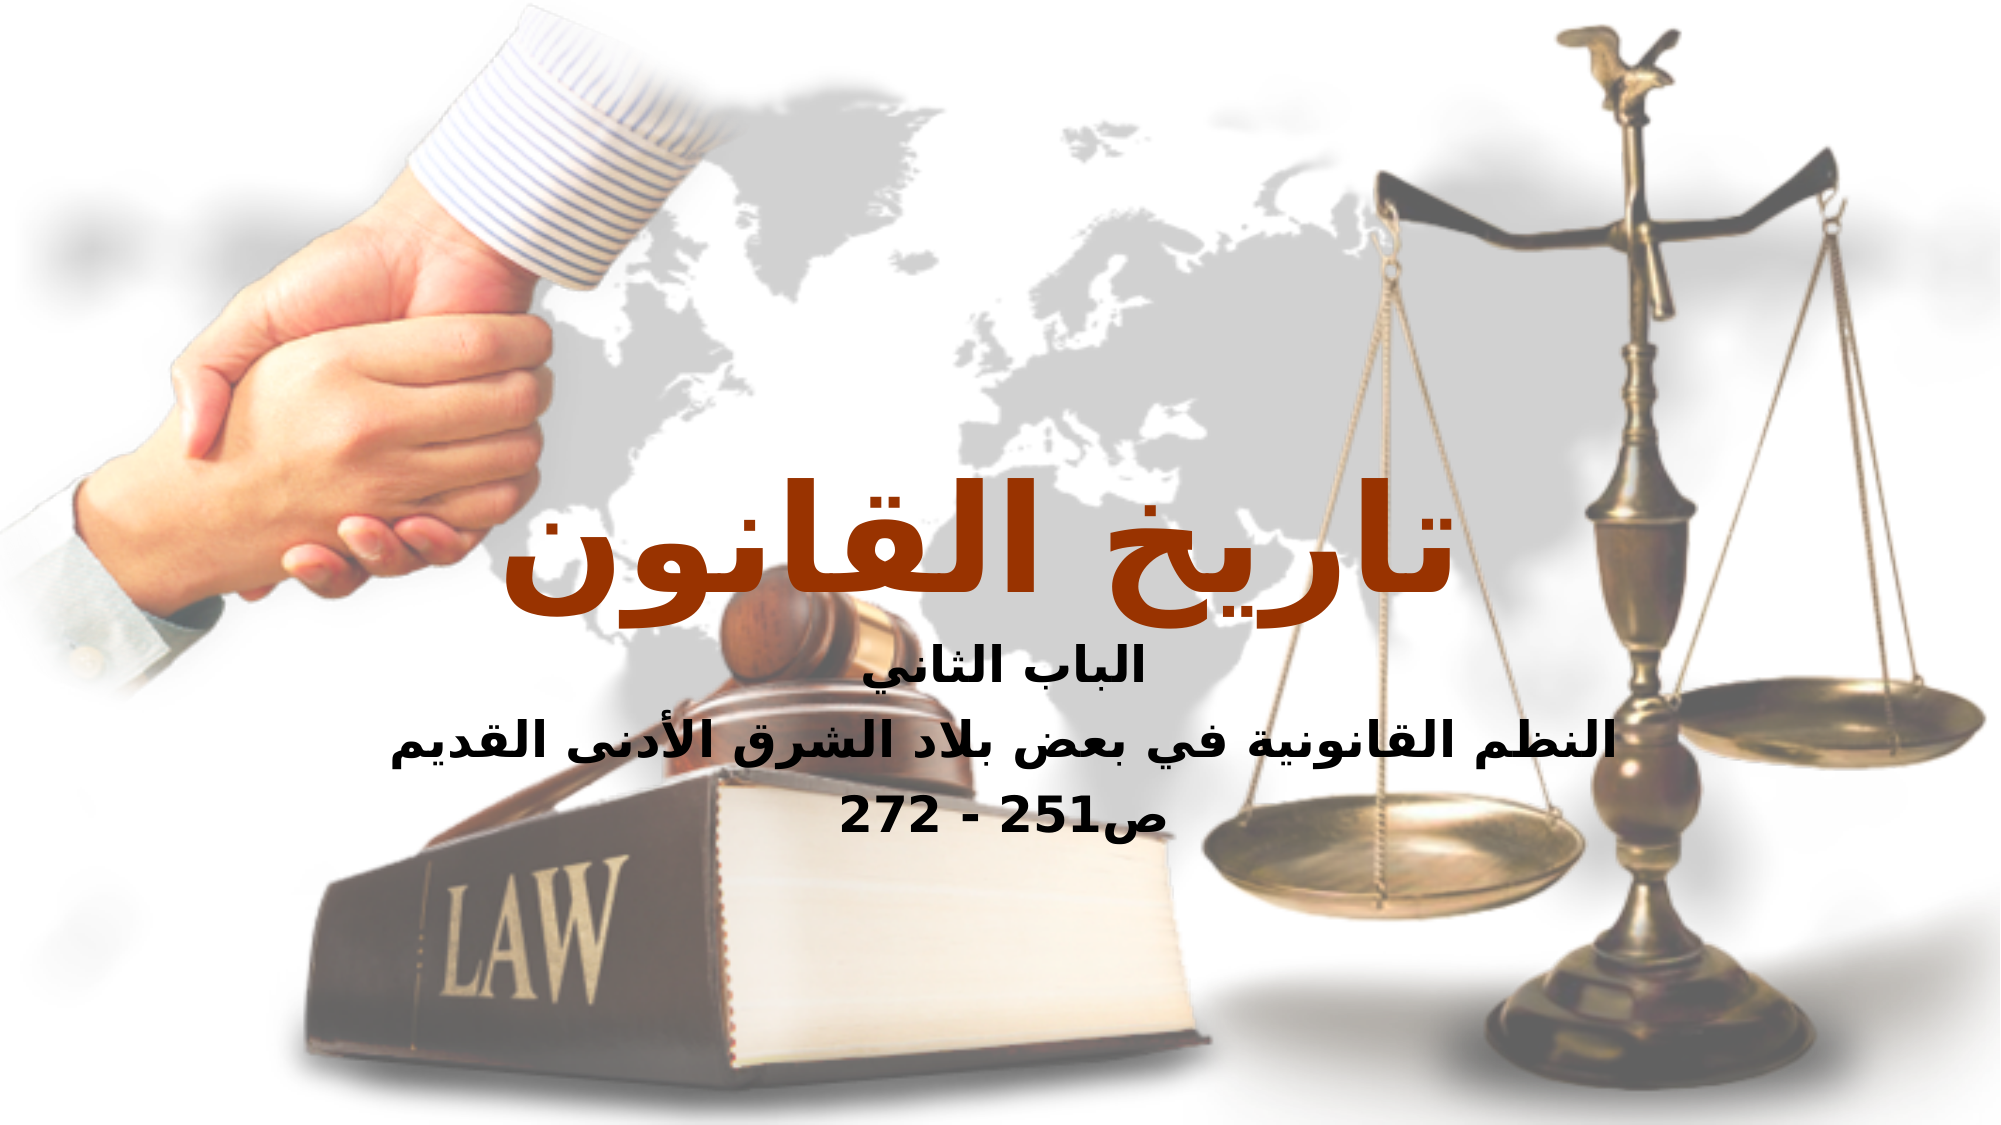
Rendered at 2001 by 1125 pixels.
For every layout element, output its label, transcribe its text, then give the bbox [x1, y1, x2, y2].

title تاريخ القانون [230, 240, 1731, 633]
subtitle الباب الثاني النظم القانونية في بعض بلاد الشرق الأدنى القديم ص251 - 272 [254, 632, 1755, 904]
